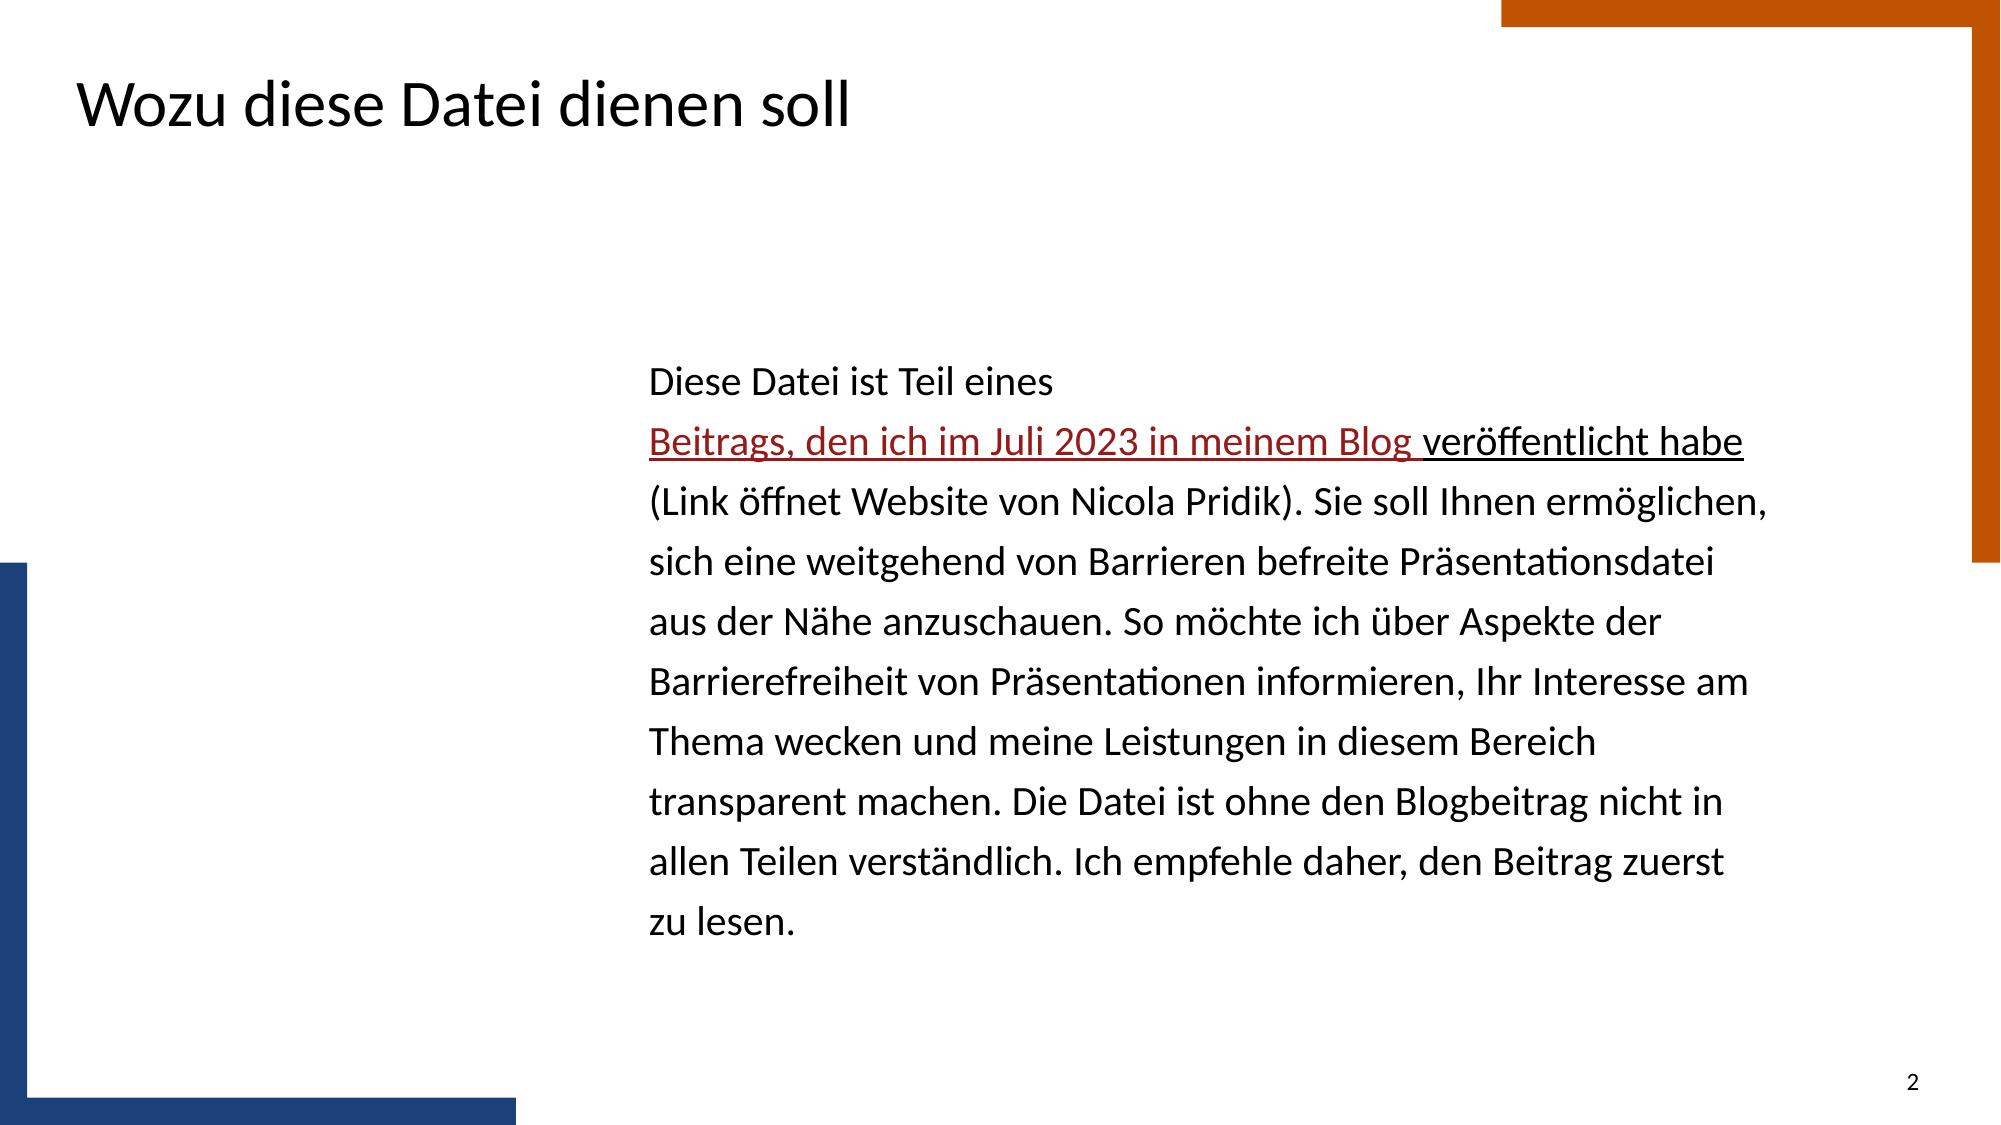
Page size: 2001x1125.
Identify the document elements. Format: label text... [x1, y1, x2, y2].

title Wozu diese Datei dienen soll [76, 59, 1922, 141]
slide_number 2 [1482, 1065, 1920, 1096]
list Diese Datei ist Teil eines Beitrags, den ich im Juli 2023 in meinem Blog veröffentlicht habe (Link öffnet Website von Nicola Pridik). Sie soll Ihnen ermöglichen, sich eine weitgehend von Barrieren befreite Präsentationsdatei aus der Nähe anzuschauen. So möchte ich über Aspekte der Barrierefreiheit von Präsentationen informieren, Ihr Interesse am Thema wecken und meine Leistungen in diesem Bereich transparent machen. Die Datei ist ohne den Blogbeitrag nicht in allen Teilen verständlich. Ich empfehle daher, den Beitrag zuerst zu lesen. [648, 302, 1774, 985]
